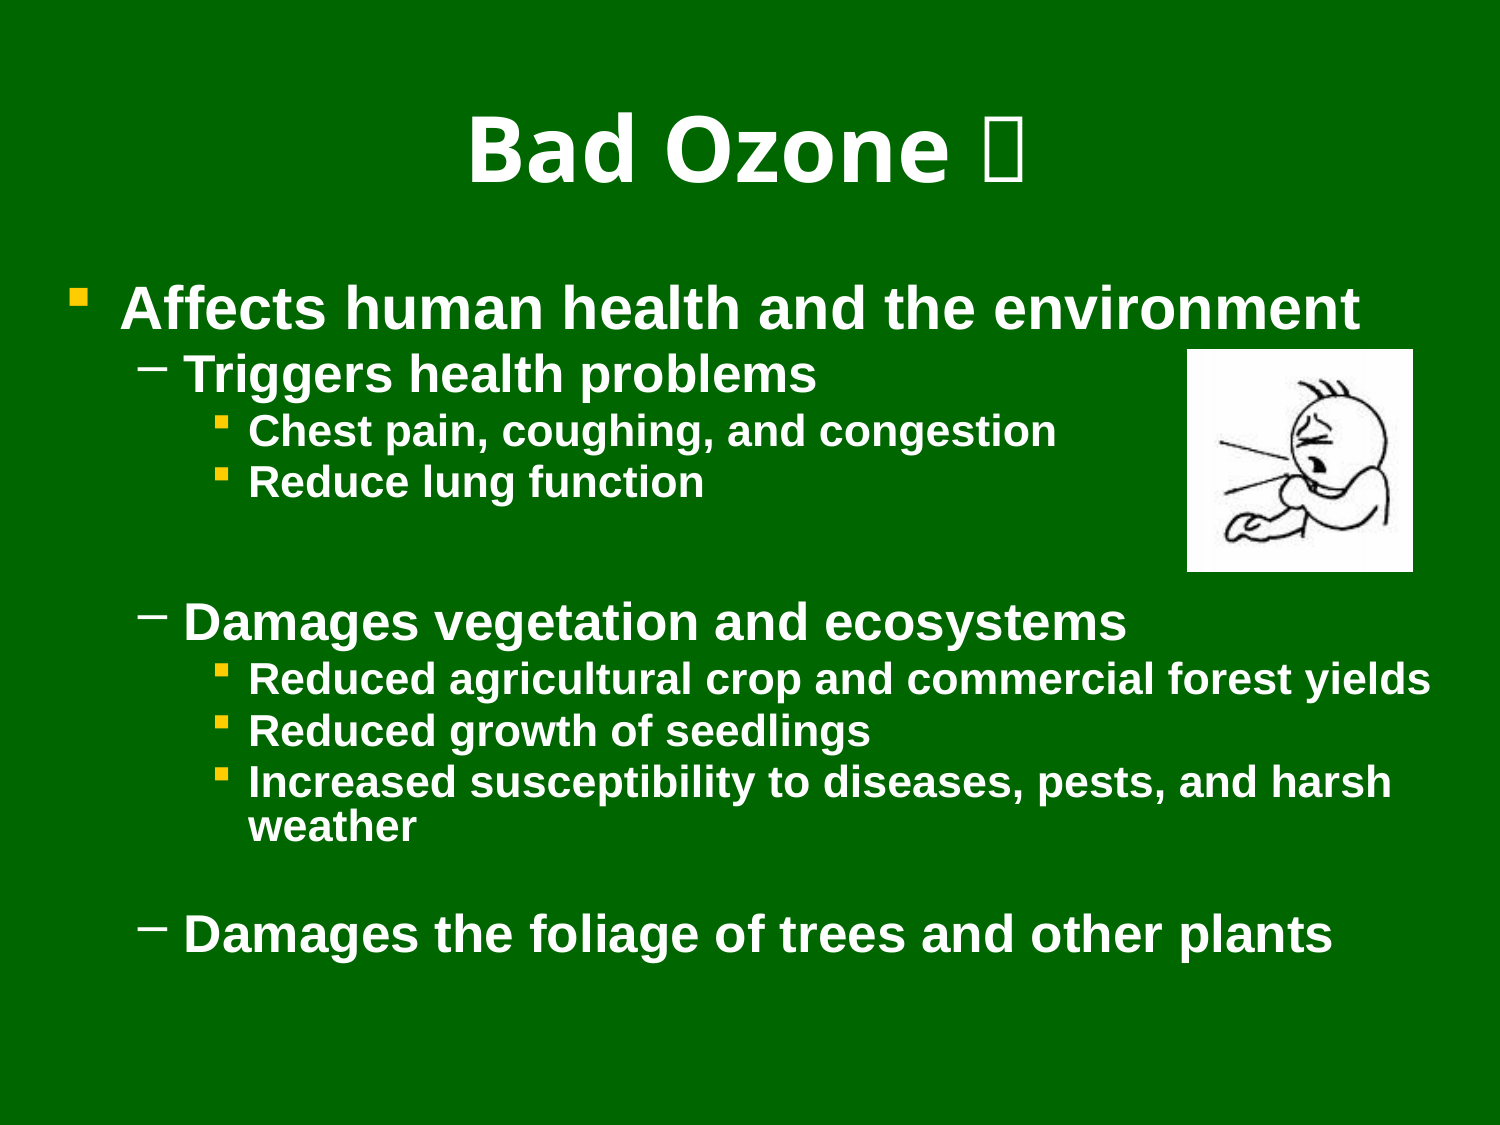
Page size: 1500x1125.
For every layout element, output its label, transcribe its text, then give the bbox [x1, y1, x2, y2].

list Affects human health and the environment Triggers health problems Chest pain, coughing, and congestion Reduce lung function Damages vegetation and ecosystems Reduced agricultural crop and commercial forest yields Reduced growth of seedlings Increased susceptibility to diseases, pests, and harsh weather Damages the foliage of trees and other plants [49, 274, 1451, 1001]
title Bad Ozone  [49, 37, 1446, 256]
picture [1187, 349, 1413, 572]
